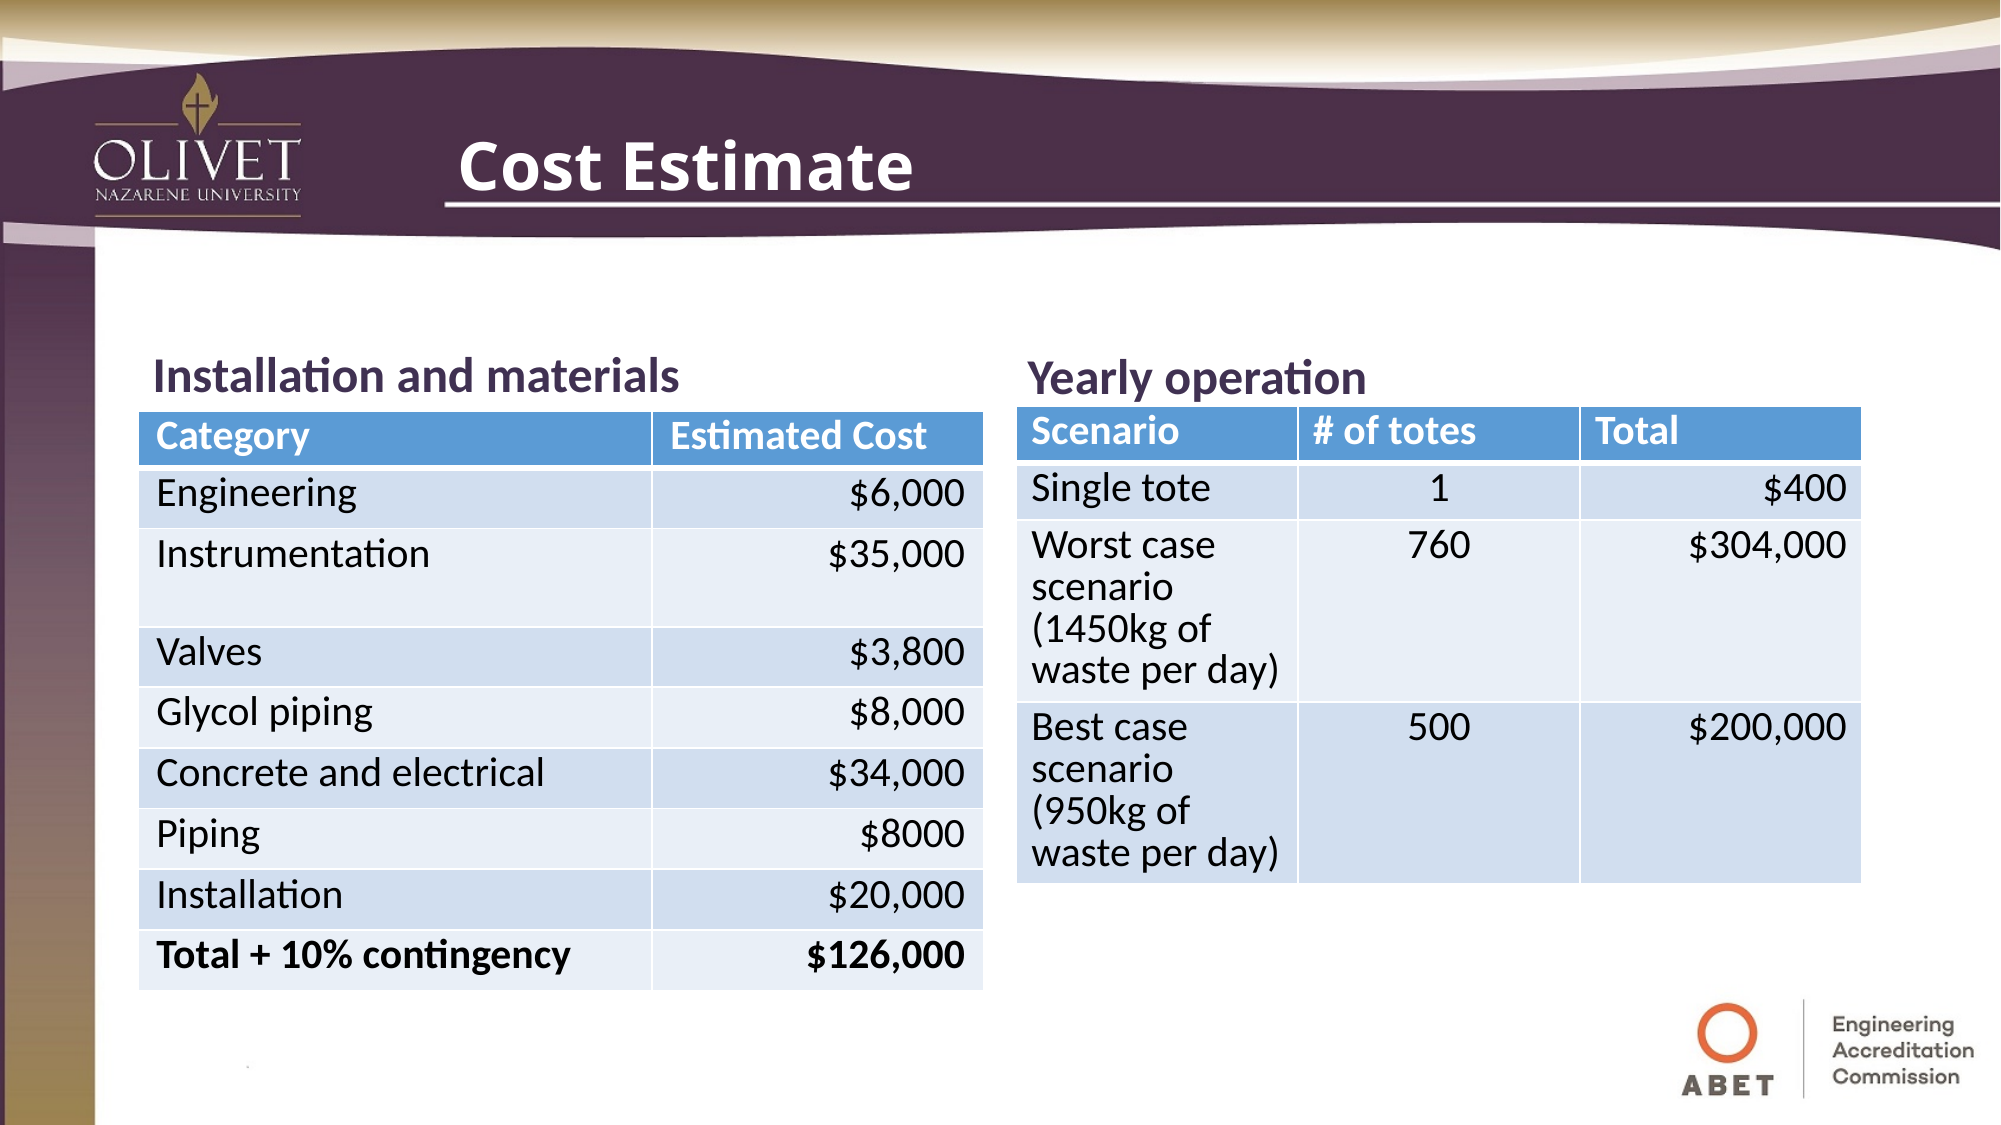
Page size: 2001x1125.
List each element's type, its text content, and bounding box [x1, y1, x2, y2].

picture [0, 0, 2001, 1125]
table_header Estimated Cost [653, 412, 983, 465]
table_cell Best case scenario (950kg of waste per day) [1017, 703, 1297, 883]
table_cell $3,800 [653, 628, 983, 686]
table_cell Instrumentation [139, 529, 651, 626]
table_cell Installation [139, 870, 651, 929]
table_header Category [139, 412, 651, 465]
table_cell $200,000 [1581, 703, 1861, 883]
table_cell Total + 10% contingency [139, 931, 651, 990]
table_cell Single tote [1017, 466, 1297, 519]
table_cell $34,000 [653, 749, 983, 808]
table_cell $8,000 [653, 688, 983, 747]
list Yearly operation [1012, 275, 1863, 411]
table_cell Engineering [139, 471, 651, 528]
table_cell $304,000 [1581, 521, 1861, 701]
table_header # of totes [1299, 407, 1579, 460]
title Cost Estimate [442, 59, 1863, 278]
table_cell 500 [1299, 703, 1579, 883]
table_cell $6,000 [653, 471, 983, 528]
table_cell Piping [139, 809, 651, 868]
table_header Total [1581, 407, 1861, 460]
table_cell Concrete and electrical [139, 749, 651, 808]
table_cell $20,000 [653, 870, 983, 929]
table_cell Valves [139, 628, 651, 686]
table_cell $400 [1581, 466, 1861, 519]
table_cell Worst case scenario (1450kg of waste per day) [1017, 521, 1297, 701]
table_cell $126,000 [653, 931, 983, 990]
list Installation and materials [137, 275, 984, 410]
table_cell $8000 [653, 809, 983, 868]
table_cell 760 [1299, 521, 1579, 701]
table_cell $35,000 [653, 529, 983, 626]
table_cell Glycol piping [139, 688, 651, 747]
table_header Scenario [1017, 407, 1297, 460]
table_cell 1 [1299, 466, 1579, 519]
